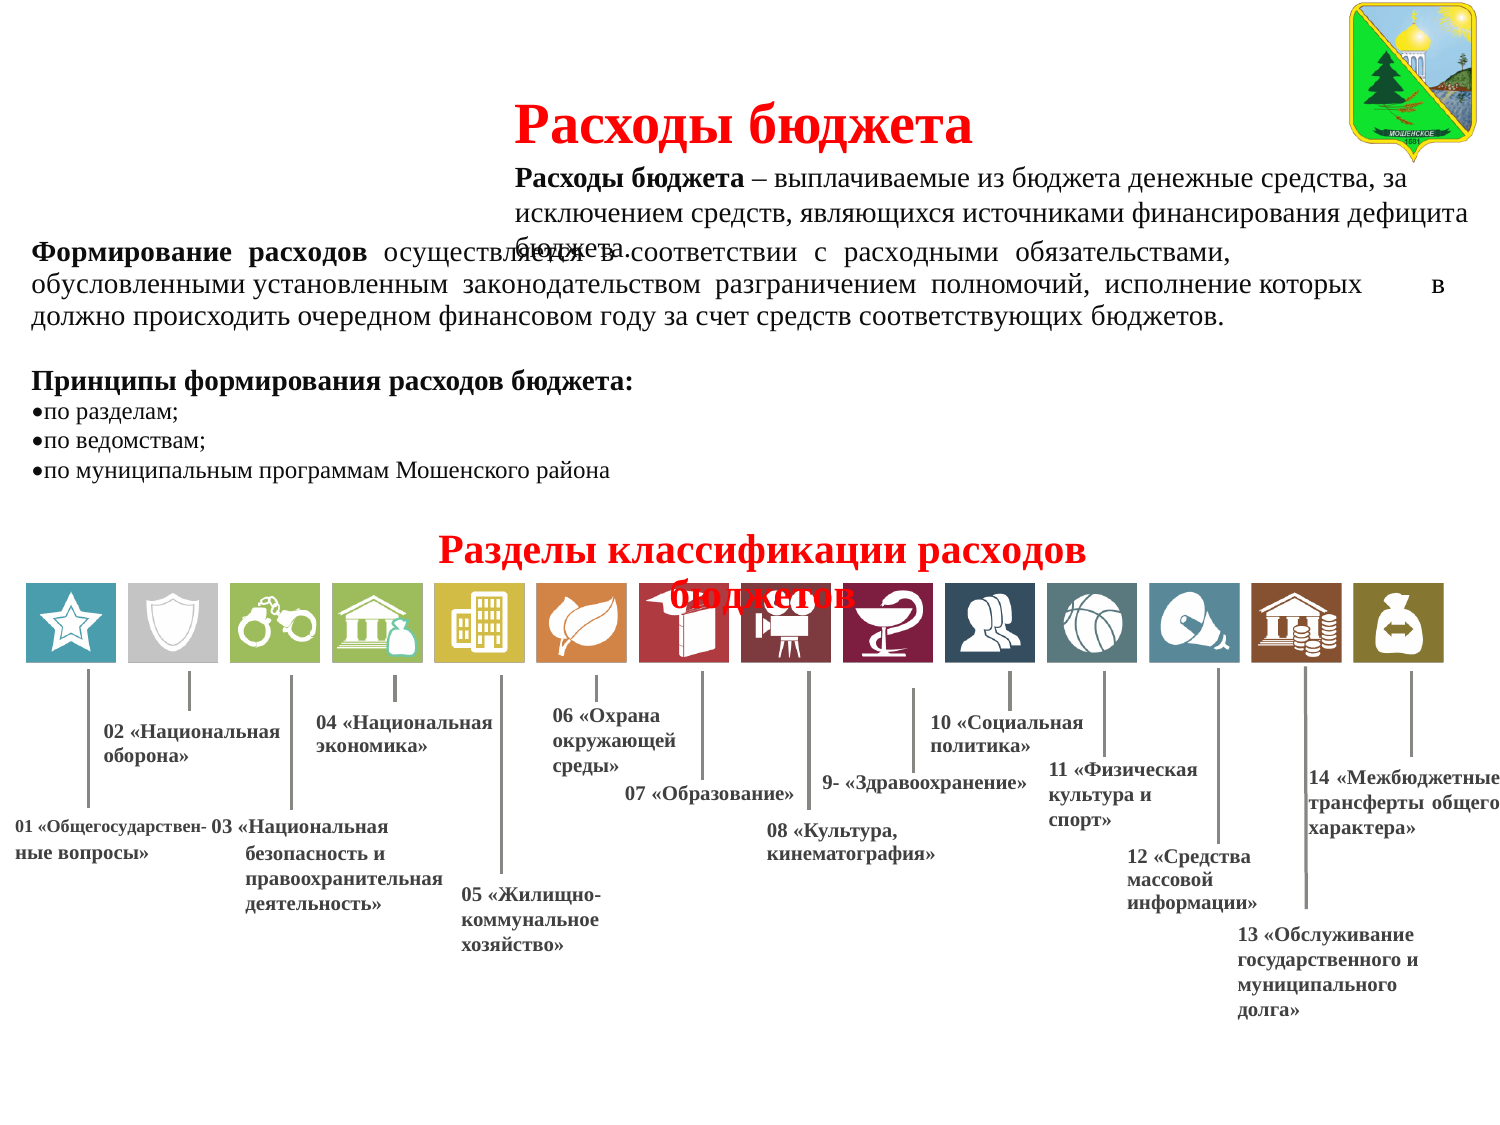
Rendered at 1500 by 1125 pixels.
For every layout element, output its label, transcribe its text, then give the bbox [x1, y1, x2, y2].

text_box ные вопросы» [12, 840, 153, 866]
text_box [29, 266, 1027, 332]
text_box 13 «Обслуживание государственного и муниципального долга» [1235, 922, 1425, 1023]
text_box 14 «Межбюджетные [1306, 765, 1500, 790]
text_box Формирование расходов осуществляется в соответствии с расходными обязательствами, обусловленными установленным законодательством разграничением полномочий, исполнение которых должно происходить очередном финансовом году за счет средств соответствующих бюджетов. [29, 235, 1452, 340]
text_box 05 «Жилищно- коммунальное хозяйство» [459, 882, 609, 957]
text_box 10 «Социальная политика» [928, 709, 1089, 760]
text_box в [1429, 266, 1452, 301]
picture [1347, 0, 1478, 165]
text_box Разделы классификации расходов бюджетов [339, 527, 1184, 574]
text_box 07 «Образование» [622, 780, 797, 806]
text_box 01 «Общегосударствен- 03 «Национальная [12, 815, 418, 842]
text_box Расходы бюджета Расходы бюджета – выплачиваемые из бюджета денежные средства, за исключением средств, являющихся источниками финансирования дефицита бюджета. [23, 93, 1500, 469]
text_box 9- «Здравоохранение» [820, 770, 1043, 821]
text_box 08 «Культура, кинематография» [764, 817, 943, 868]
text_box безопасность и правоохранительная деятельность» [243, 841, 448, 917]
text_box 02 «Национальная оборона» [101, 719, 283, 770]
text_box 11 «Физическая культура и спорт» [1046, 756, 1205, 832]
text_box [0, 562, 1453, 667]
text_box характера» [1306, 815, 1421, 841]
text_box 06 «Охрана окружающей среды» [550, 702, 681, 778]
text_box трансферты общего [1306, 790, 1500, 816]
text_box Принципы формирования расходов бюджета: •по разделам; •по ведомствам; •по муниципальным программам Мошенского района [29, 364, 646, 488]
text_box 04 «Национальная экономика» [314, 709, 498, 760]
text_box 12 «Средства массовой информации» [1124, 843, 1283, 919]
